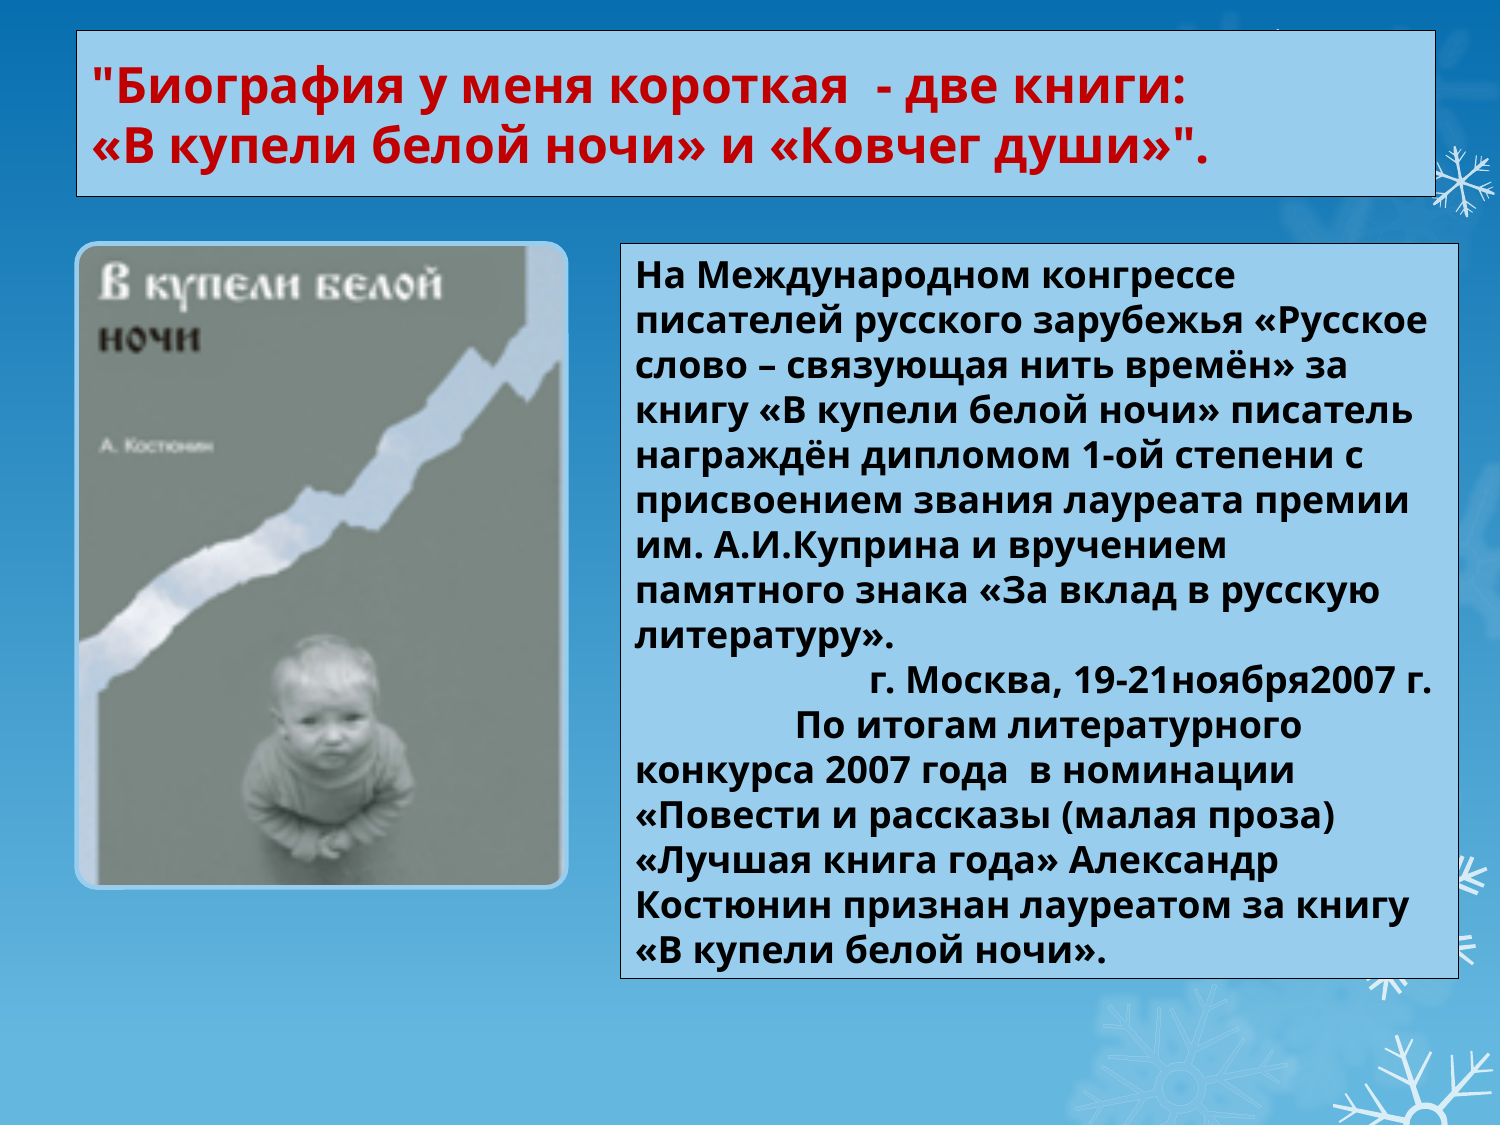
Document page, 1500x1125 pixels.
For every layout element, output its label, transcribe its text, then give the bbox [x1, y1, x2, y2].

title "Биография у меня короткая - две книги: «В купели белой ночи» и «Ковчег души»". [76, 30, 1436, 197]
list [76, 243, 567, 888]
text_box На Международном конгрессе писателей русского зарубежья «Русское слово – связующая нить времён» за книгу «В купели белой ночи» писатель награждён дипломом 1-ой степени с присвоением звания лауреата премии им. А.И.Куприна и вручением памятного знака «За вклад в русскую литературу». г. Москва, 19-21ноября2007 г. По итогам литературного конкурса 2007 года в номинации «Повести и рассказы (малая проза) «Лучшая книга года» Александр Костюнин признан лауреатом за книгу «В купели белой ночи». [620, 243, 1459, 979]
